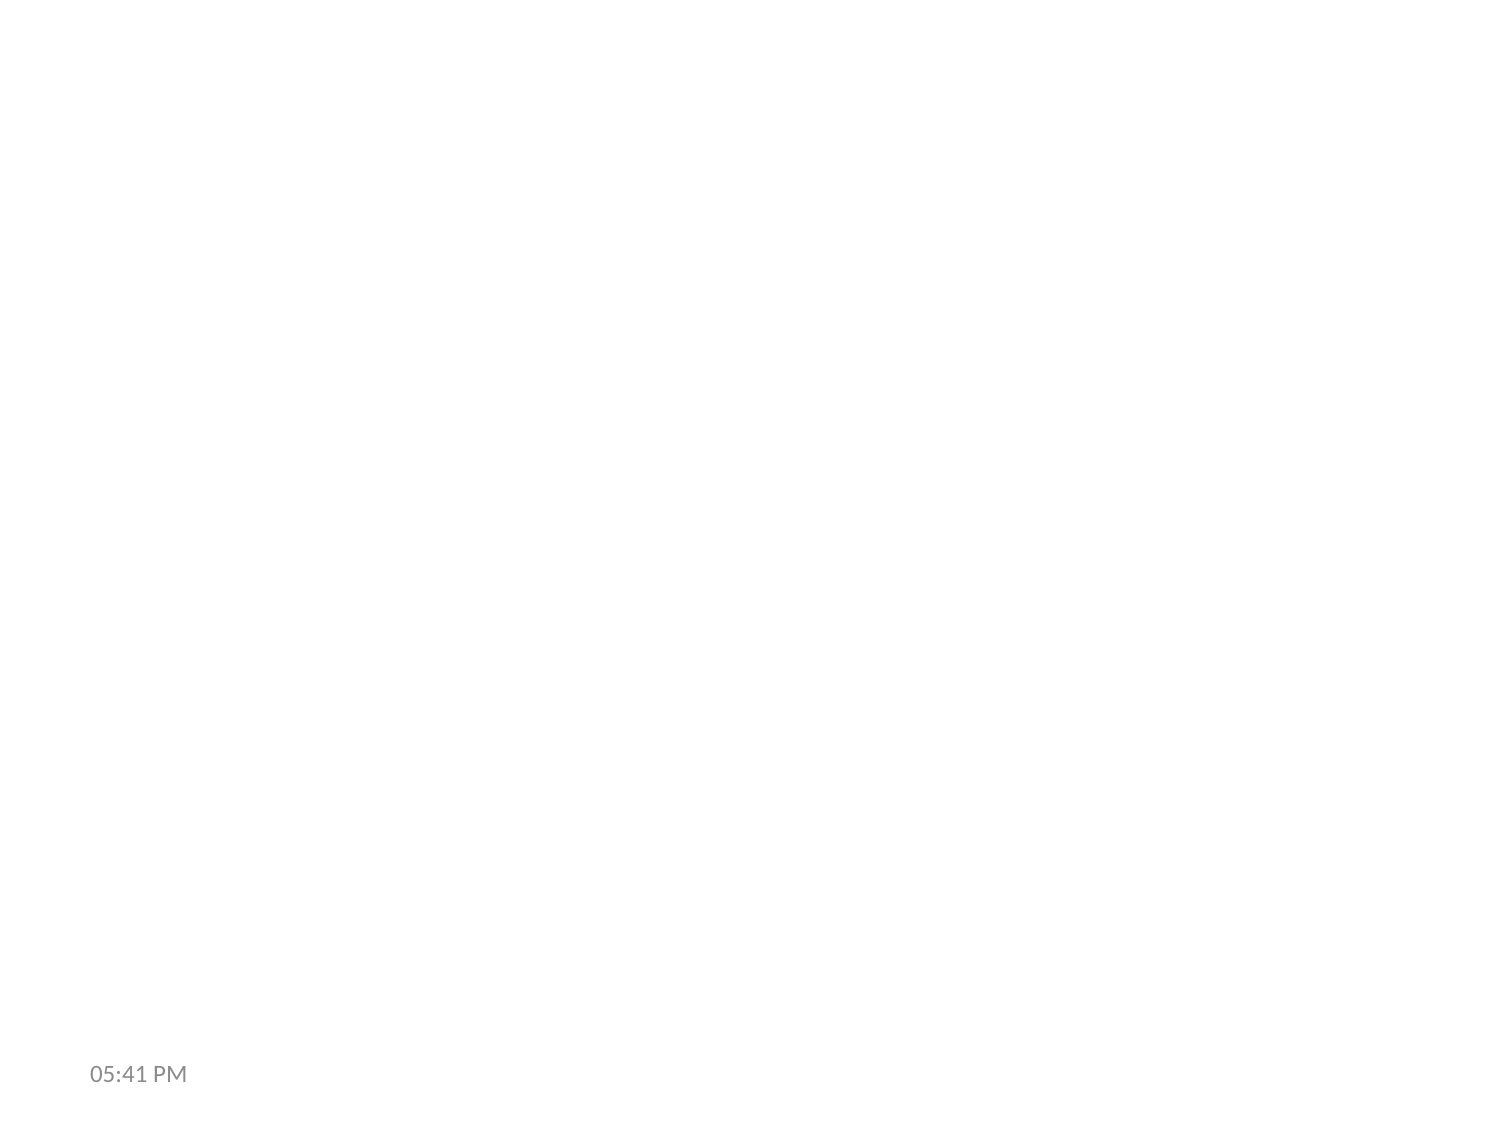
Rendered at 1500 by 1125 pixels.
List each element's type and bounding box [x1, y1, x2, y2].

slide_number [75, 1042, 425, 1103]
